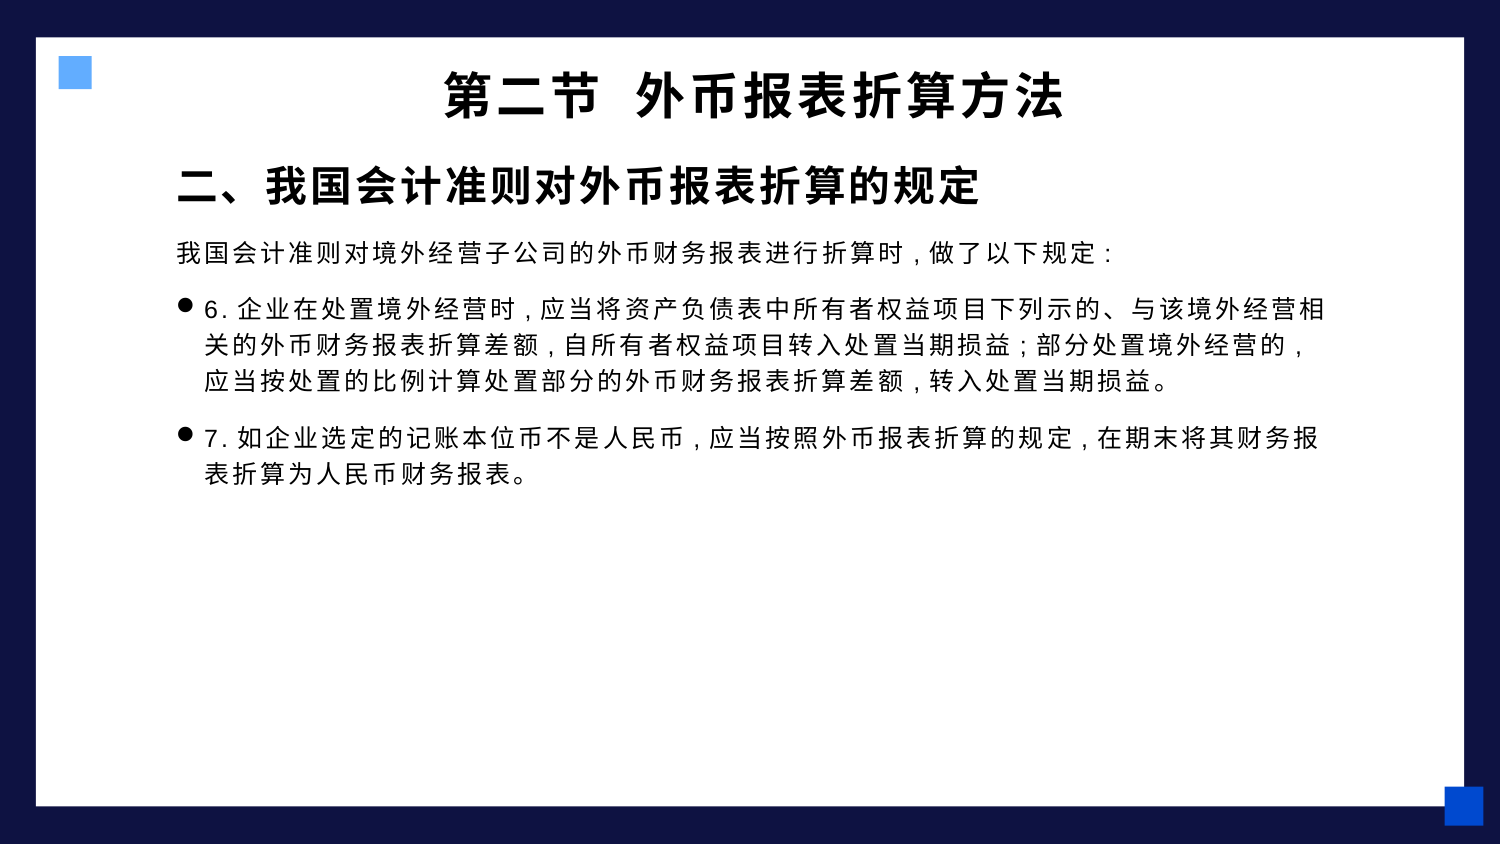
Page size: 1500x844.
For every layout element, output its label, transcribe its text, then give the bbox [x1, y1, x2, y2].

list 二、我国会计准则对外币报表折算的规定 我国会计准则对境外经营子公司的外币财务报表进行折算时,做了以下规定: 6.企业在处置境外经营时,应当将资产负债表中所有者权益项目下列示的、与该境外经营相关的外币财务报表折算差额,自所有者权益项目转入处置当期损益;部分处置境外经营的,应当按处置的比例计算处置部分的外币财务报表折算差额,转入处置当期损益。 7.如企业选定的记账本位币不是人民币,应当按照外币报表折算的规定,在期末将其财务报表折算为人民币财务报表。 [159, 150, 1344, 575]
title 第二节 外币报表折算方法 [159, 43, 1344, 133]
